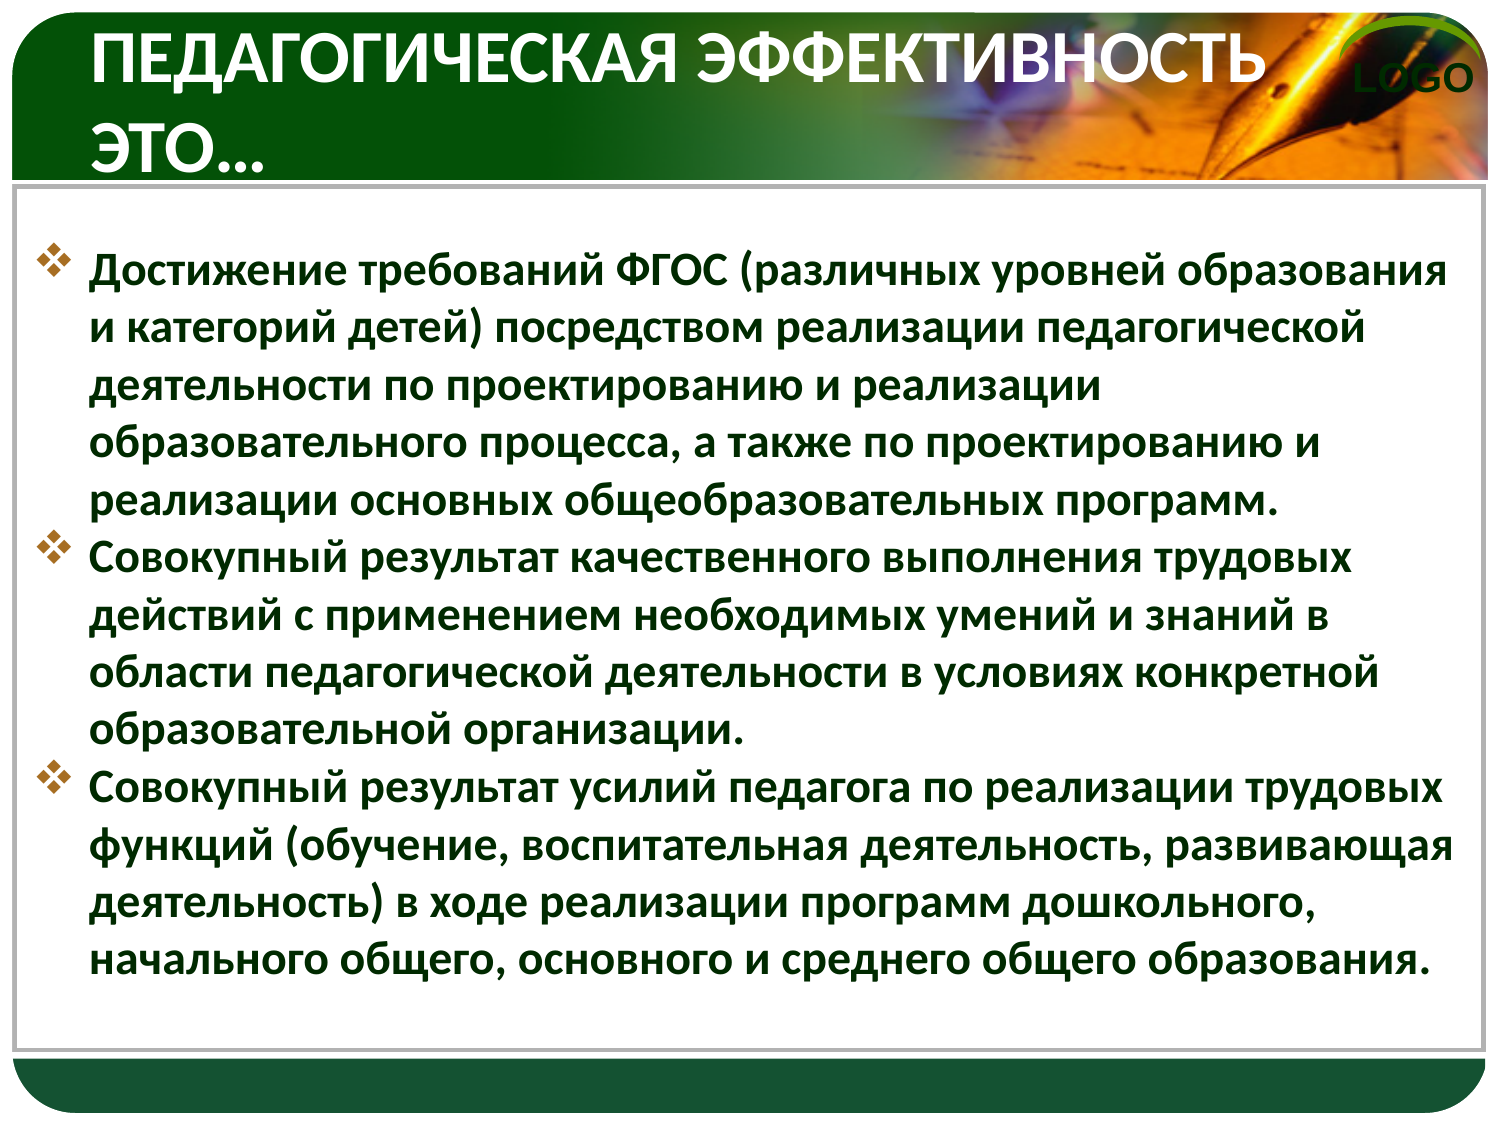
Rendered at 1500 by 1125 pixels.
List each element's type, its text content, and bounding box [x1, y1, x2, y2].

list Достижение требований ФГОС (различных уровней образования и категорий детей) посредством реализации педагогической деятельности по проектированию и реализации образовательного процесса, а также по проектированию и реализации основных общеобразовательных программ. Совокупный результат качественного выполнения трудовых действий с применением необходимых умений и знаний в области педагогической деятельности в условиях конкретной образовательной организации. Совокупный результат усилий педагога по реализации трудовых функций (обучение, воспитательная деятельность, развивающая деятельность) в ходе реализации программ дошкольного, начального общего, основного и среднего общего образования. [17, 229, 1483, 1059]
picture [13, 13, 1487, 180]
title ПЕДАГОГИЧЕСКАЯ ЭФФЕКТИВНОСТЬ ЭТО… [74, 30, 1413, 164]
